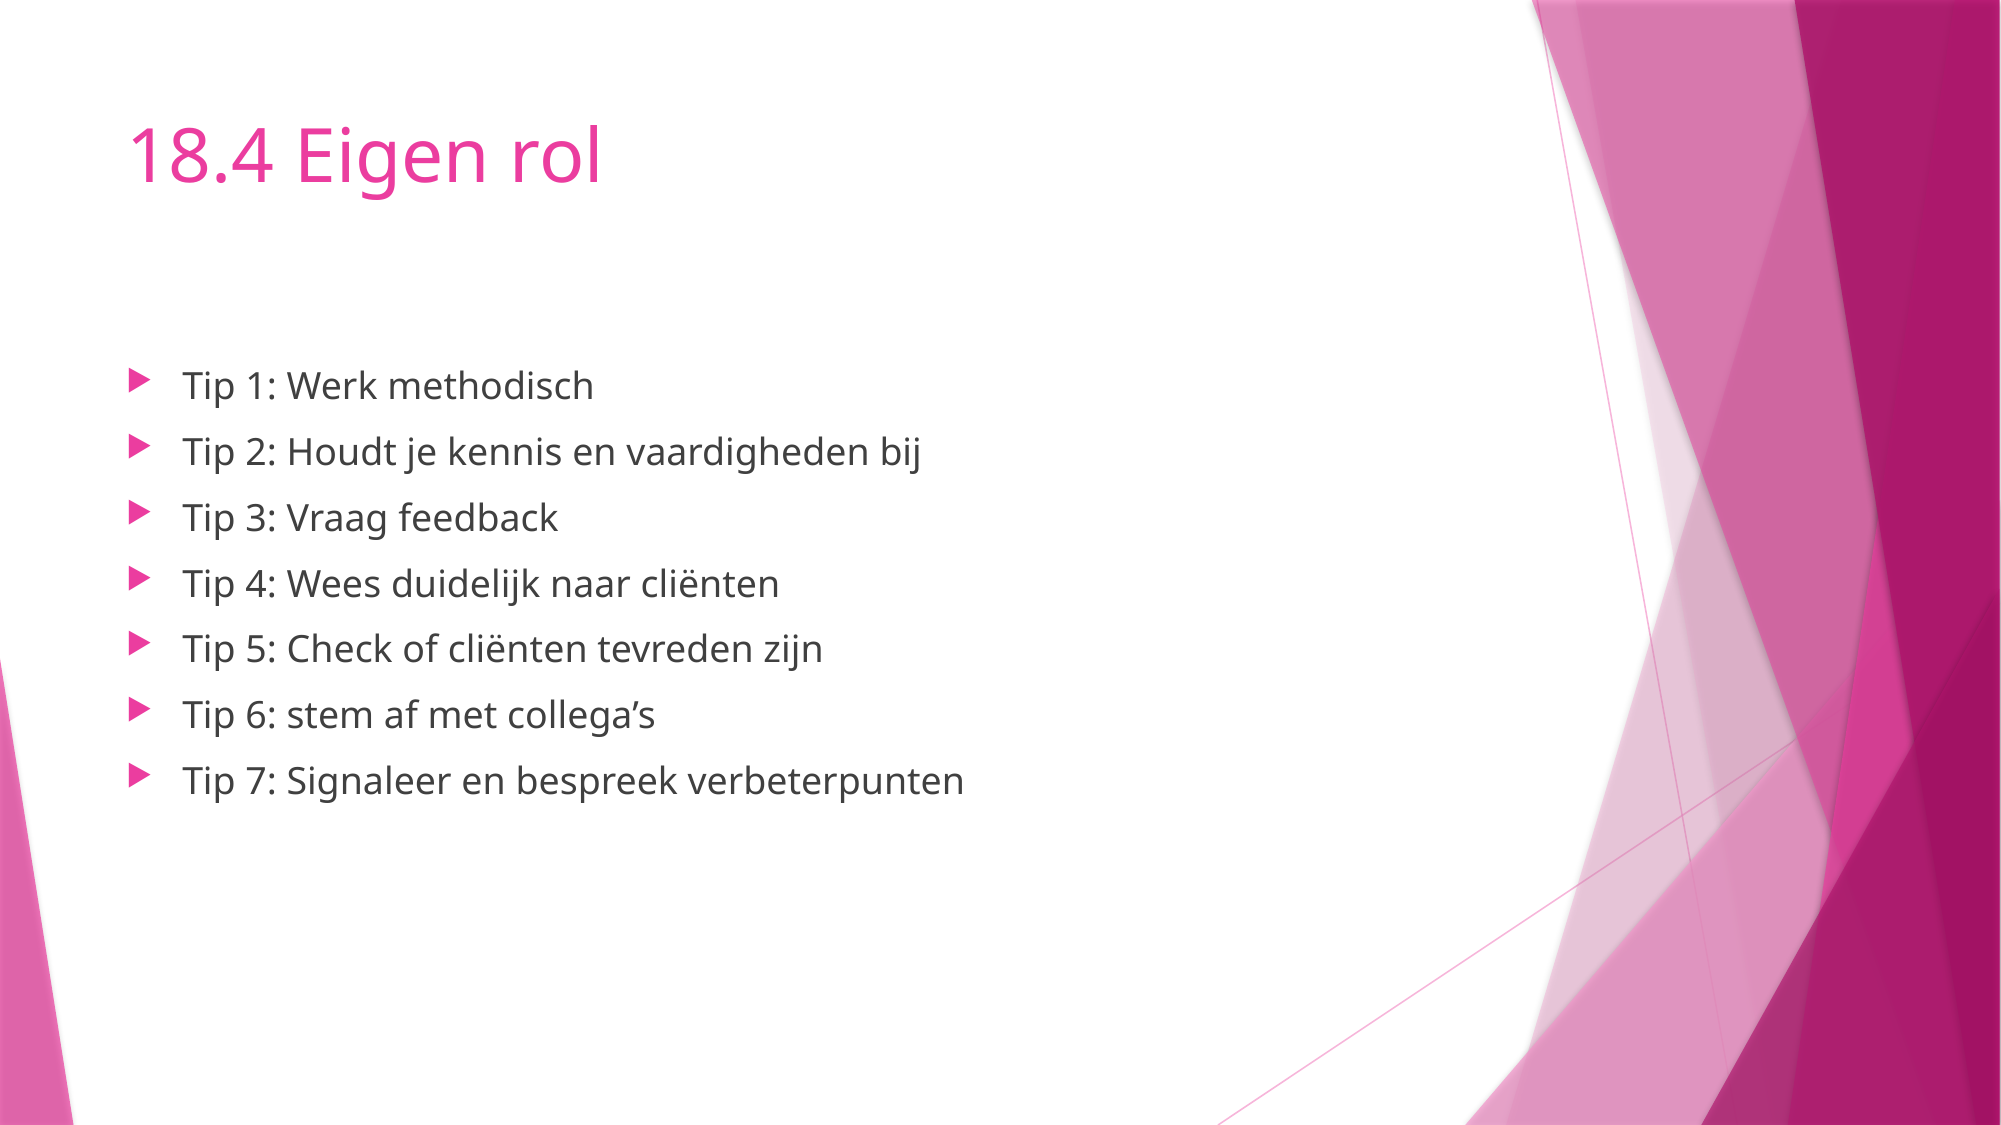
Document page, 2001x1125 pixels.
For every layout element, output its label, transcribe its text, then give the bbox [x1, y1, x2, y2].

title 18.4 Eigen rol [111, 99, 1522, 317]
list Tip 1: Werk methodisch Tip 2: Houdt je kennis en vaardigheden bij Tip 3: Vraag feedback Tip 4: Wees duidelijk naar cliënten Tip 5: Check of cliënten tevreden zijn Tip 6: stem af met collega’s Tip 7: Signaleer en bespreek verbeterpunten [111, 354, 1522, 992]
